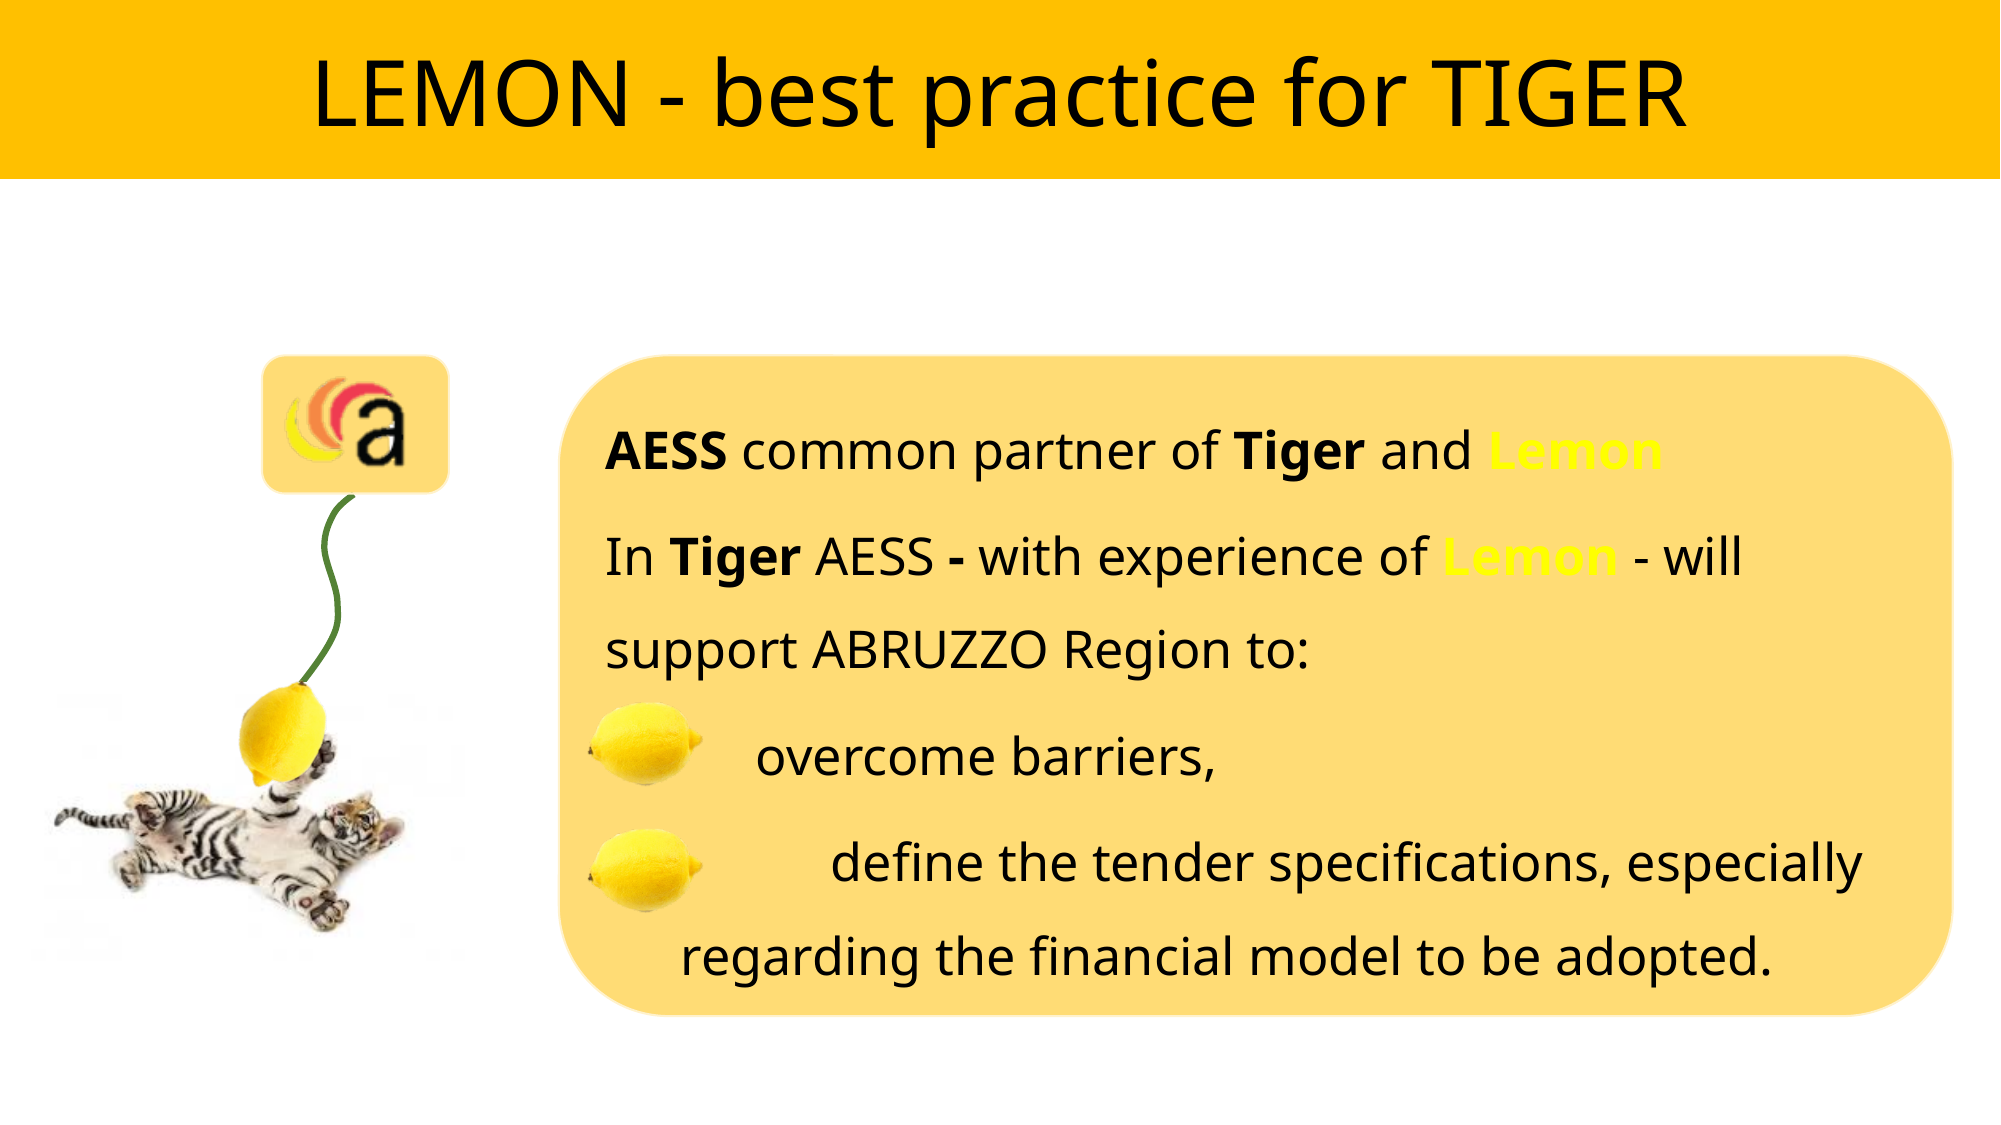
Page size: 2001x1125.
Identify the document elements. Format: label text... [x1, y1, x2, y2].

picture [27, 656, 465, 961]
picture [579, 695, 713, 788]
picture [579, 821, 713, 914]
text_box [288, 495, 355, 675]
text_box AESS common partner of Tiger and Lemon In Tiger AESS - with experience of Lemon - will support ABRUZZO Region to: overcome barriers, define the tender specifications, especially regarding the financial model to be adopted. [557, 354, 1954, 1018]
text_box [260, 354, 450, 495]
text_box LEMON - best practice for TIGER [0, 0, 2000, 179]
picture [280, 369, 413, 482]
